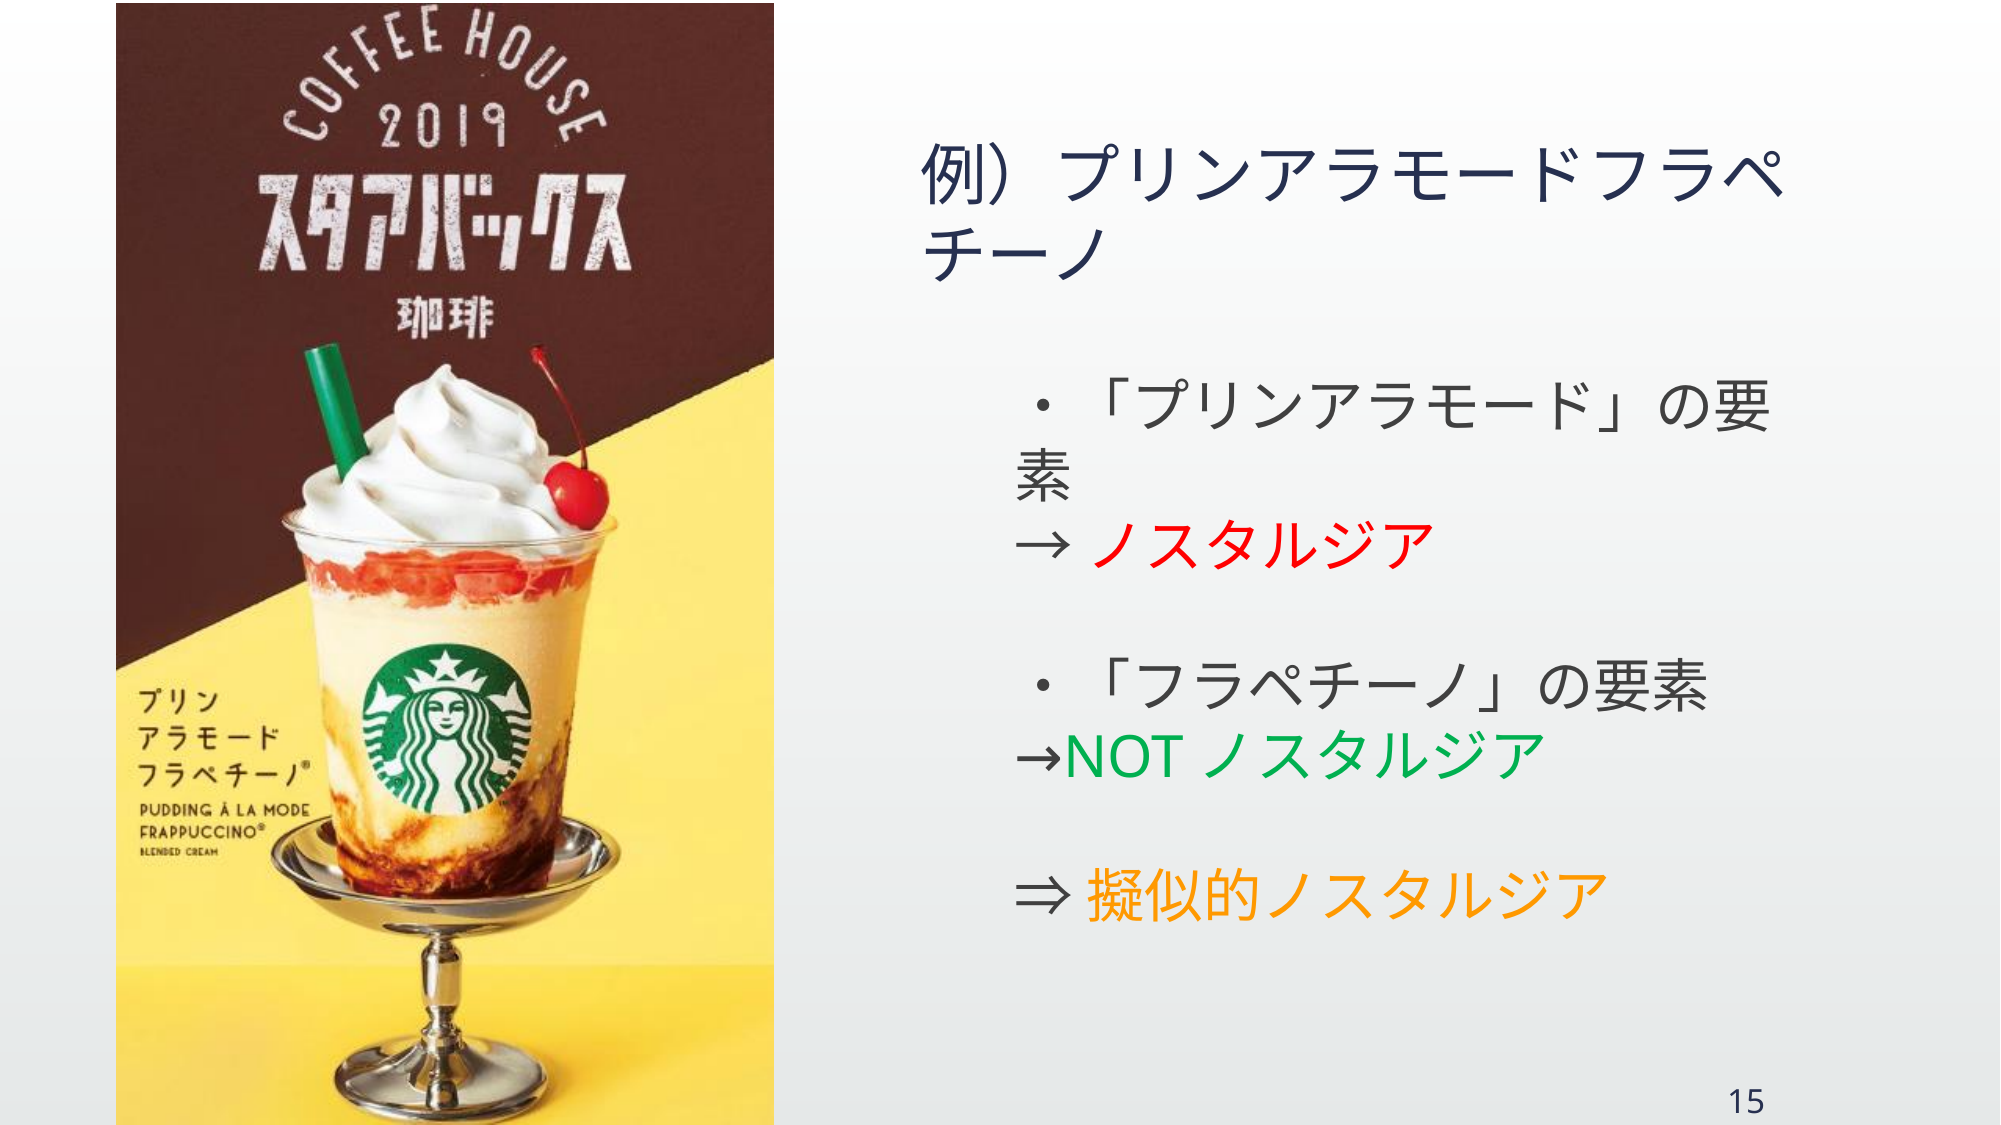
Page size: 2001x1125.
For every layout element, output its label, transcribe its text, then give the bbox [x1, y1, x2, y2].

picture [116, 3, 774, 1125]
slide_number 15 [1674, 1083, 1780, 1122]
text_box 例）プリンアラモードフラペチーノ [905, 125, 1863, 300]
text_box ・「プリンアラモード」の要素 →ノスタルジア ・「フラペチーノ」の要素 →NOTノスタルジア ⇒擬似的ノスタルジア [999, 361, 1804, 937]
